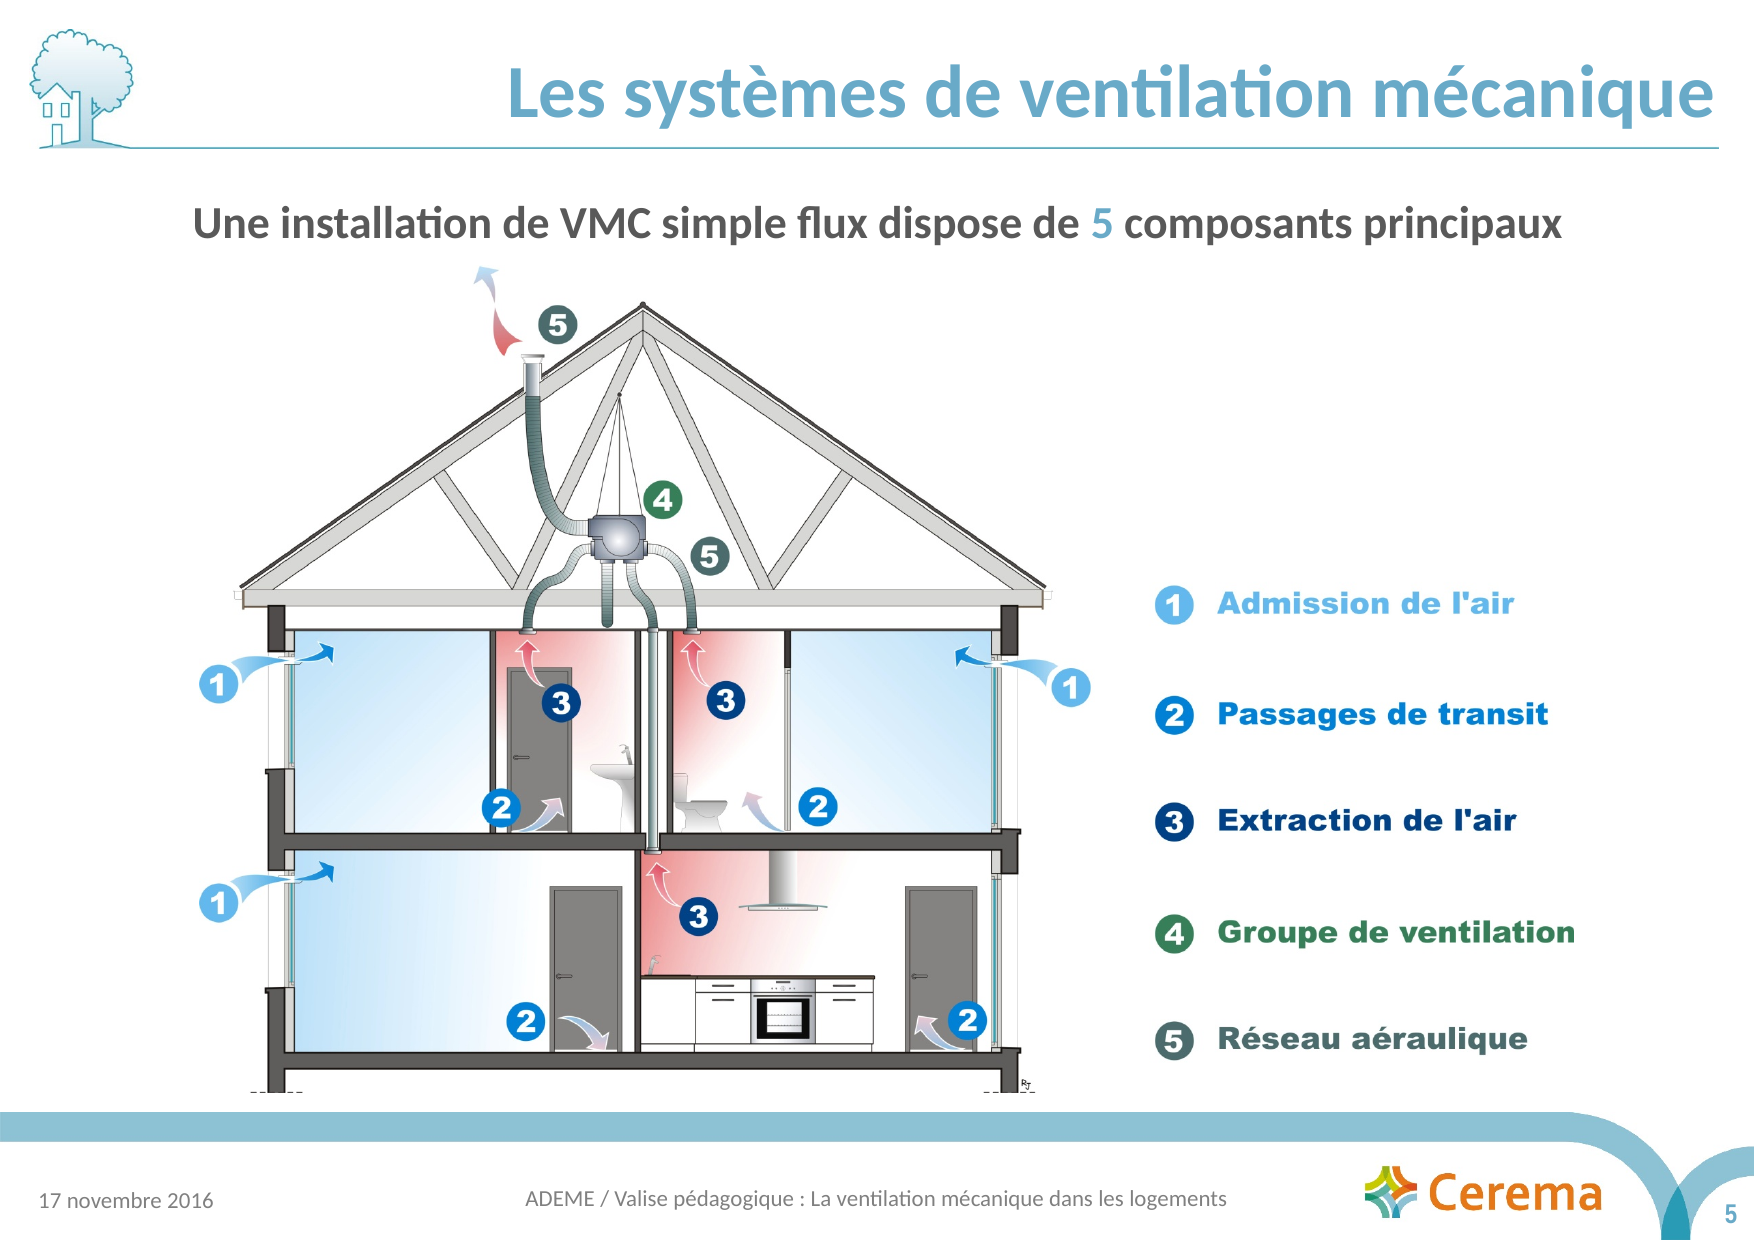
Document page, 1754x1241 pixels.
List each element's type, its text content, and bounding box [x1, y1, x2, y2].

text_box Les systèmes de ventilation mécanique [265, 35, 1731, 136]
picture [0, 1112, 1754, 1240]
picture [29, 29, 1719, 149]
picture [199, 265, 1575, 1093]
text_box Une installation de VMC simple flux dispose de 5 composants principaux [144, 183, 1622, 255]
